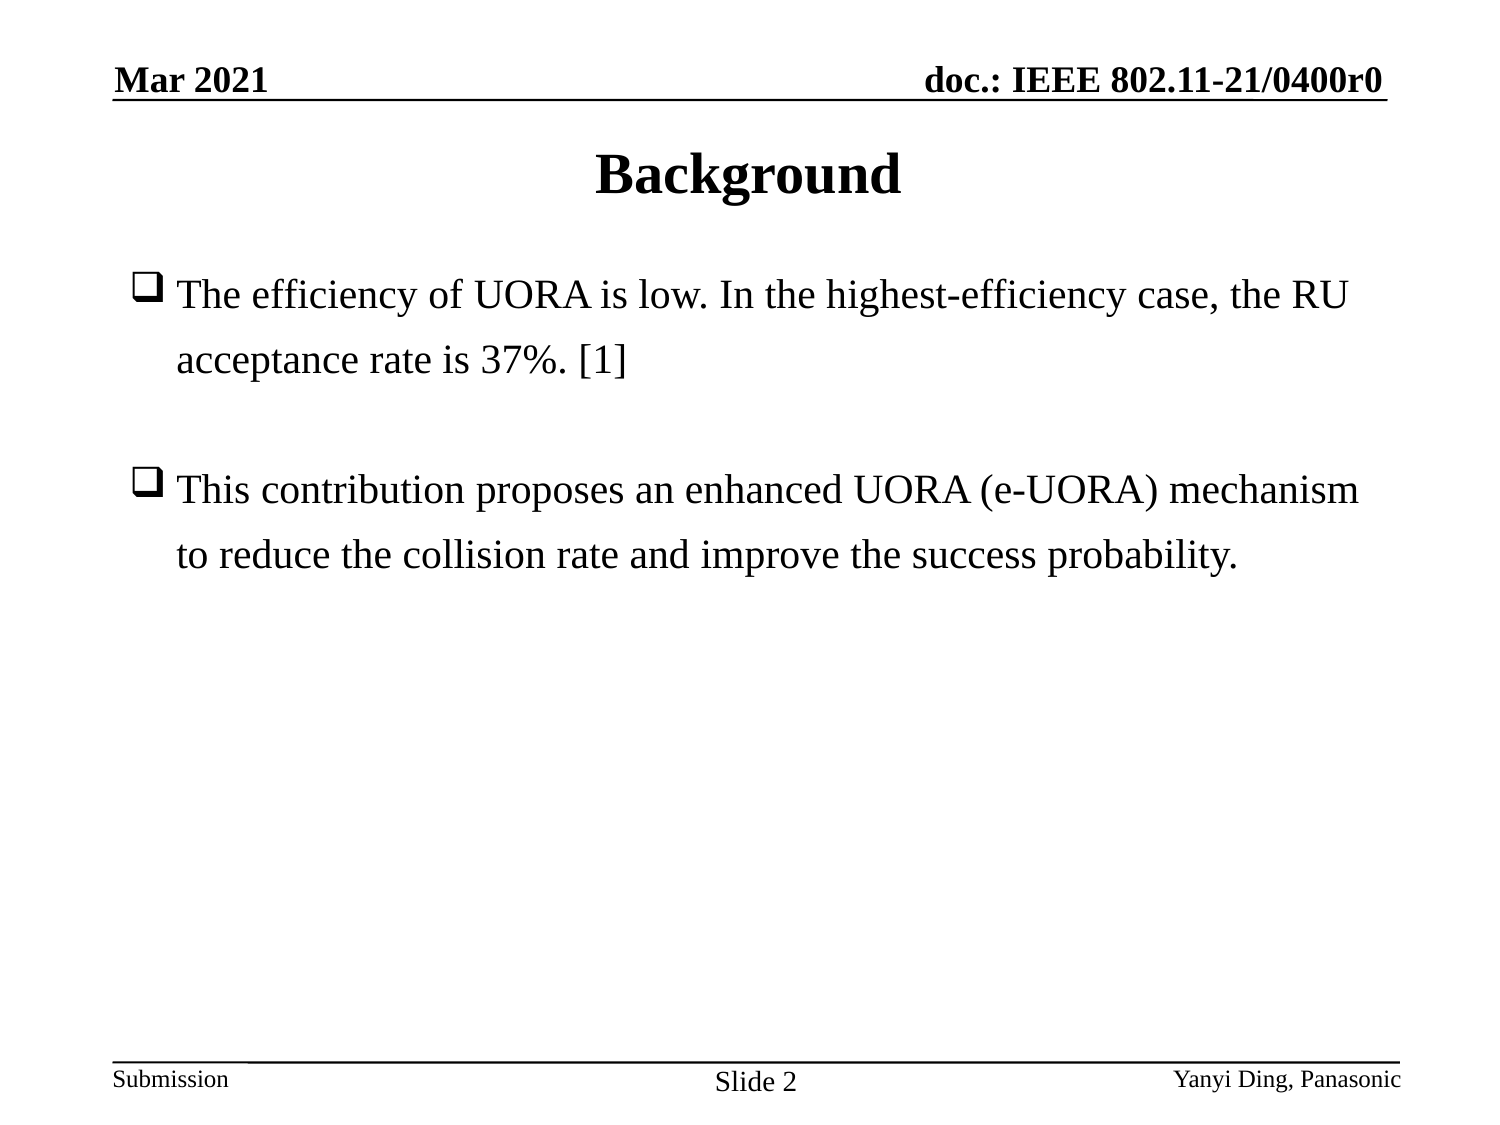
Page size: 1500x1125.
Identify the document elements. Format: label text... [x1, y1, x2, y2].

footer Yanyi Ding, Panasonic [1170, 1061, 1402, 1093]
slide_number Slide 2 [704, 1061, 808, 1098]
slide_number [114, 54, 271, 101]
text_box Background [580, 127, 932, 213]
text_box The efficiency of UORA is low. In the highest-efficiency case, the RU acceptance rate is 37%. [1] This contribution proposes an enhanced UORA (e-UORA) mechanism to reduce the collision rate and improve the success probability. [114, 244, 1389, 585]
